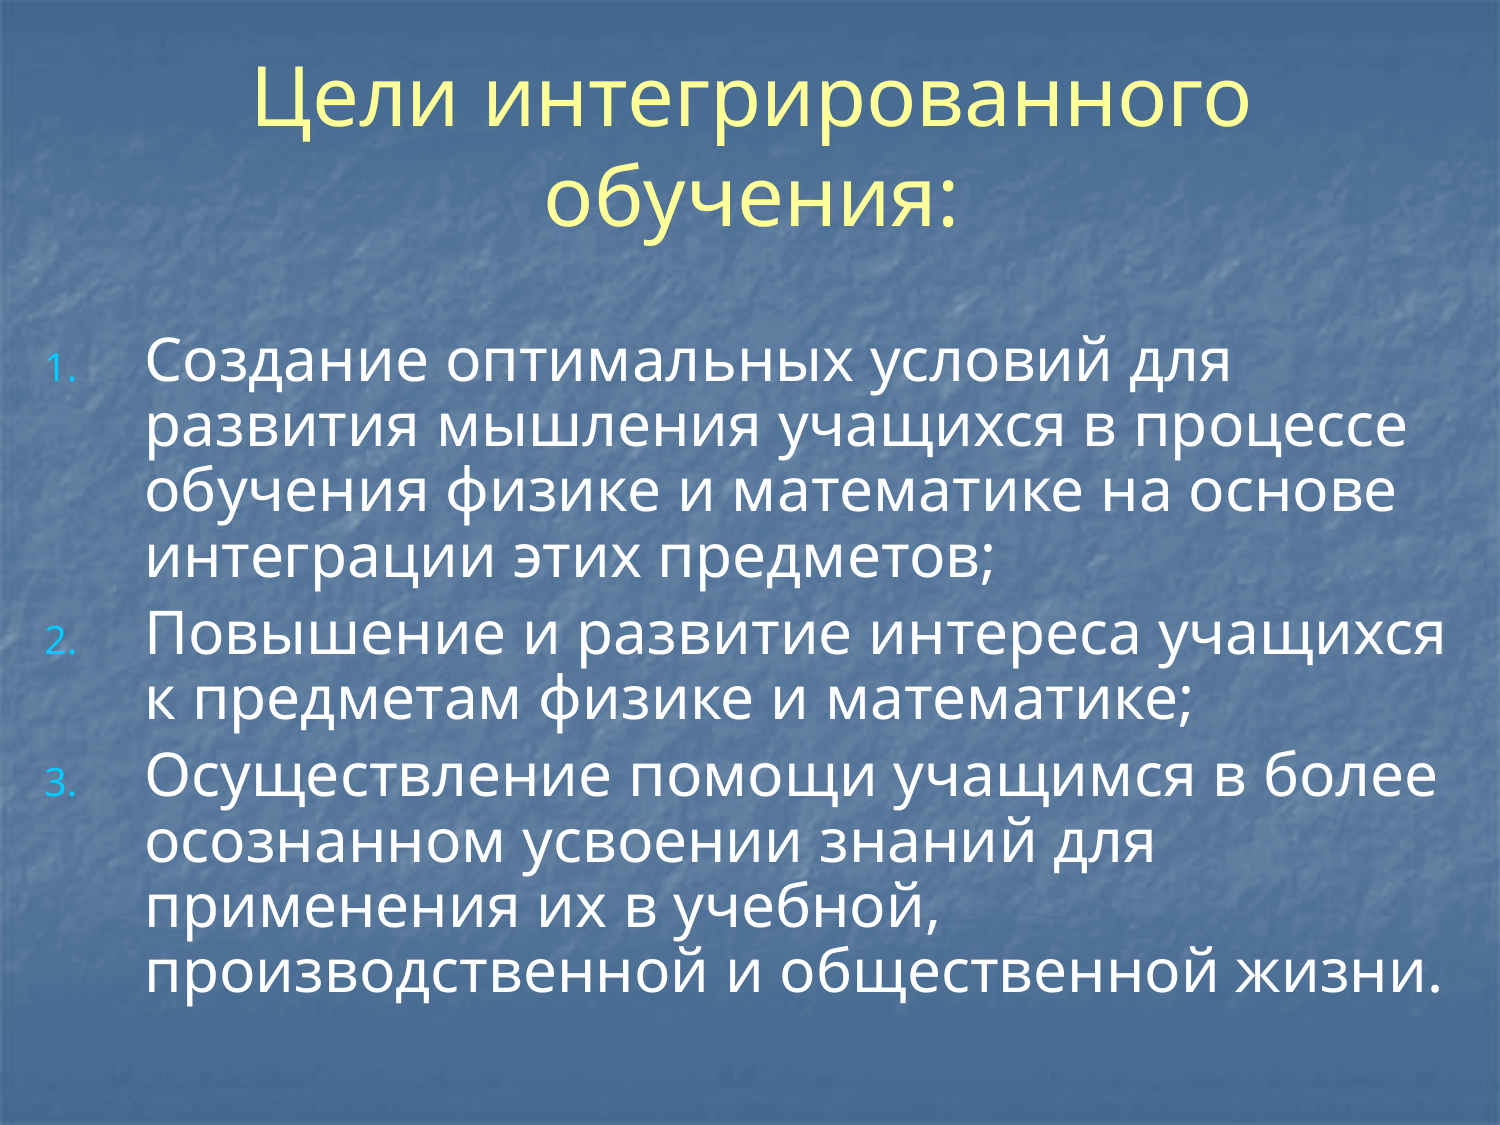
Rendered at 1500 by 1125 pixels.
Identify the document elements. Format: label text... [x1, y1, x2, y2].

title Цели интегрированного обучения: [76, 30, 1428, 257]
list Создание оптимальных условий для развития мышления учащихся в процессе обучения физике и математике на основе интеграции этих предметов; Повышение и развитие интереса учащихся к предметам физике и математике; Осуществление помощи учащимся в более осознанном усвоении знаний для применения их в учебной, производственной и общественной жизни. [29, 321, 1500, 1125]
